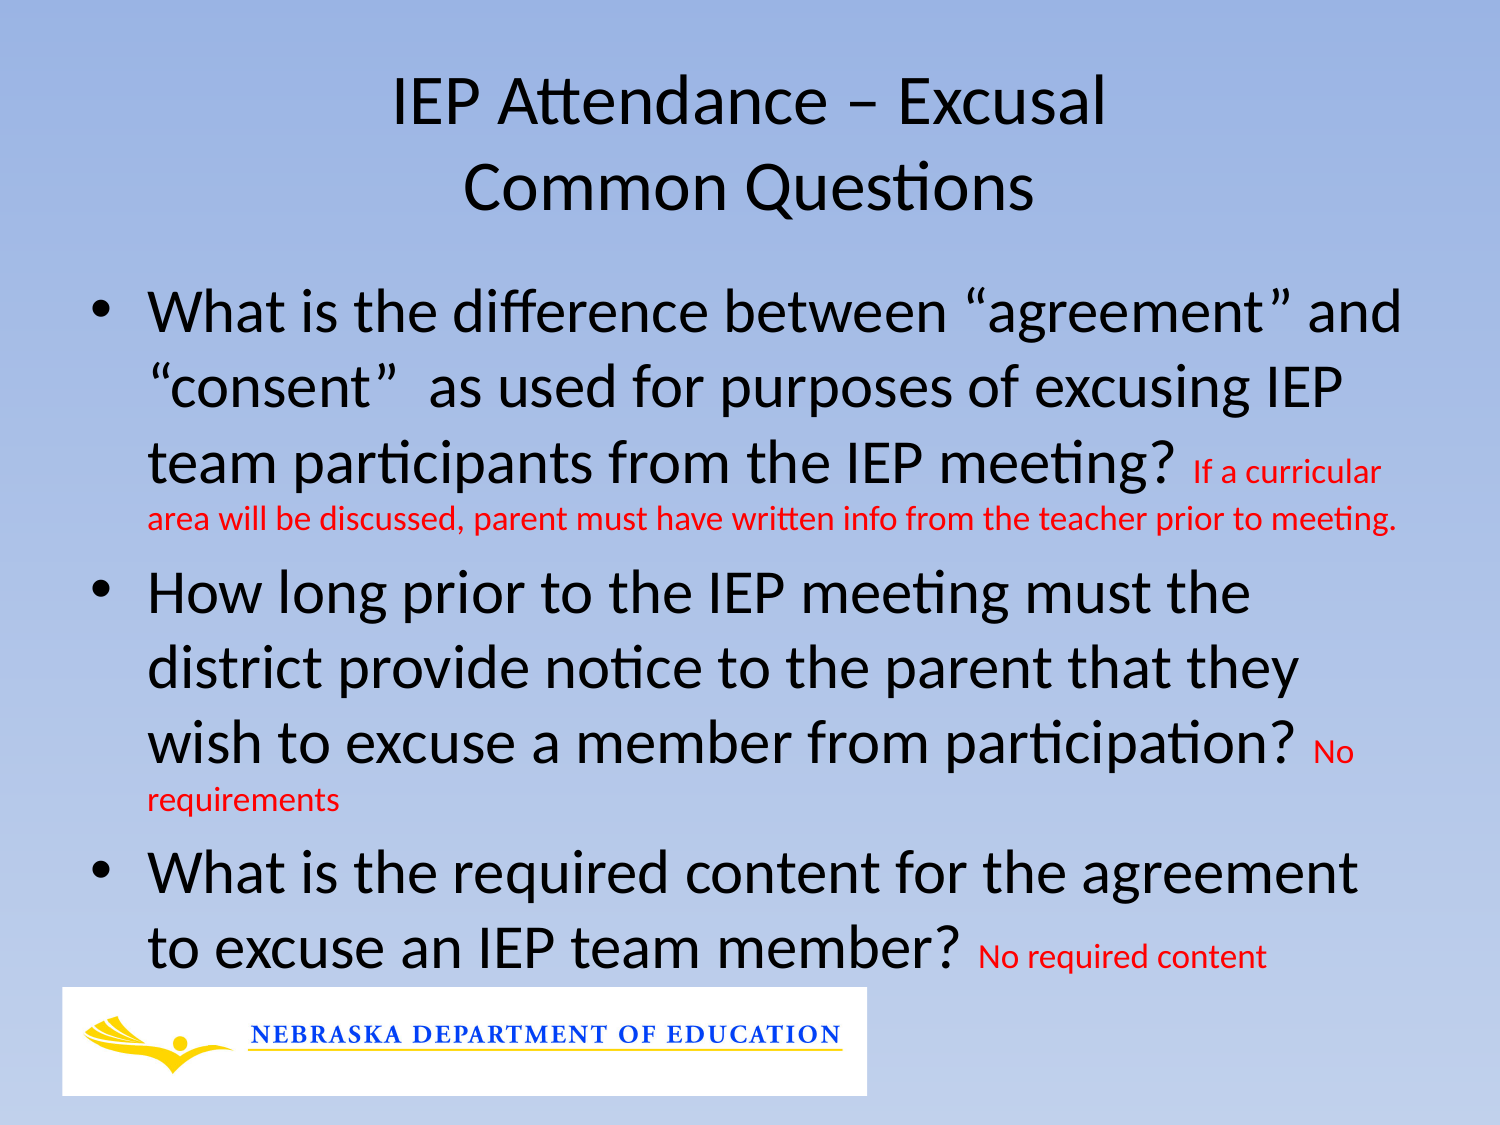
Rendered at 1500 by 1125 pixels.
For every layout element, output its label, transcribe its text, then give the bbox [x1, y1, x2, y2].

list What is the difference between “agreement” and “consent” as used for purposes of excusing IEP team participants from the IEP meeting? If a curricular area will be discussed, parent must have written info from the teacher prior to meeting. How long prior to the IEP meeting must the district provide notice to the parent that they wish to excuse a member from participation? No requirements What is the required content for the agreement to excuse an IEP team member? No required content [75, 262, 1425, 1005]
title IEP Attendance – Excusal Common Questions [75, 45, 1425, 233]
picture [62, 987, 868, 1096]
